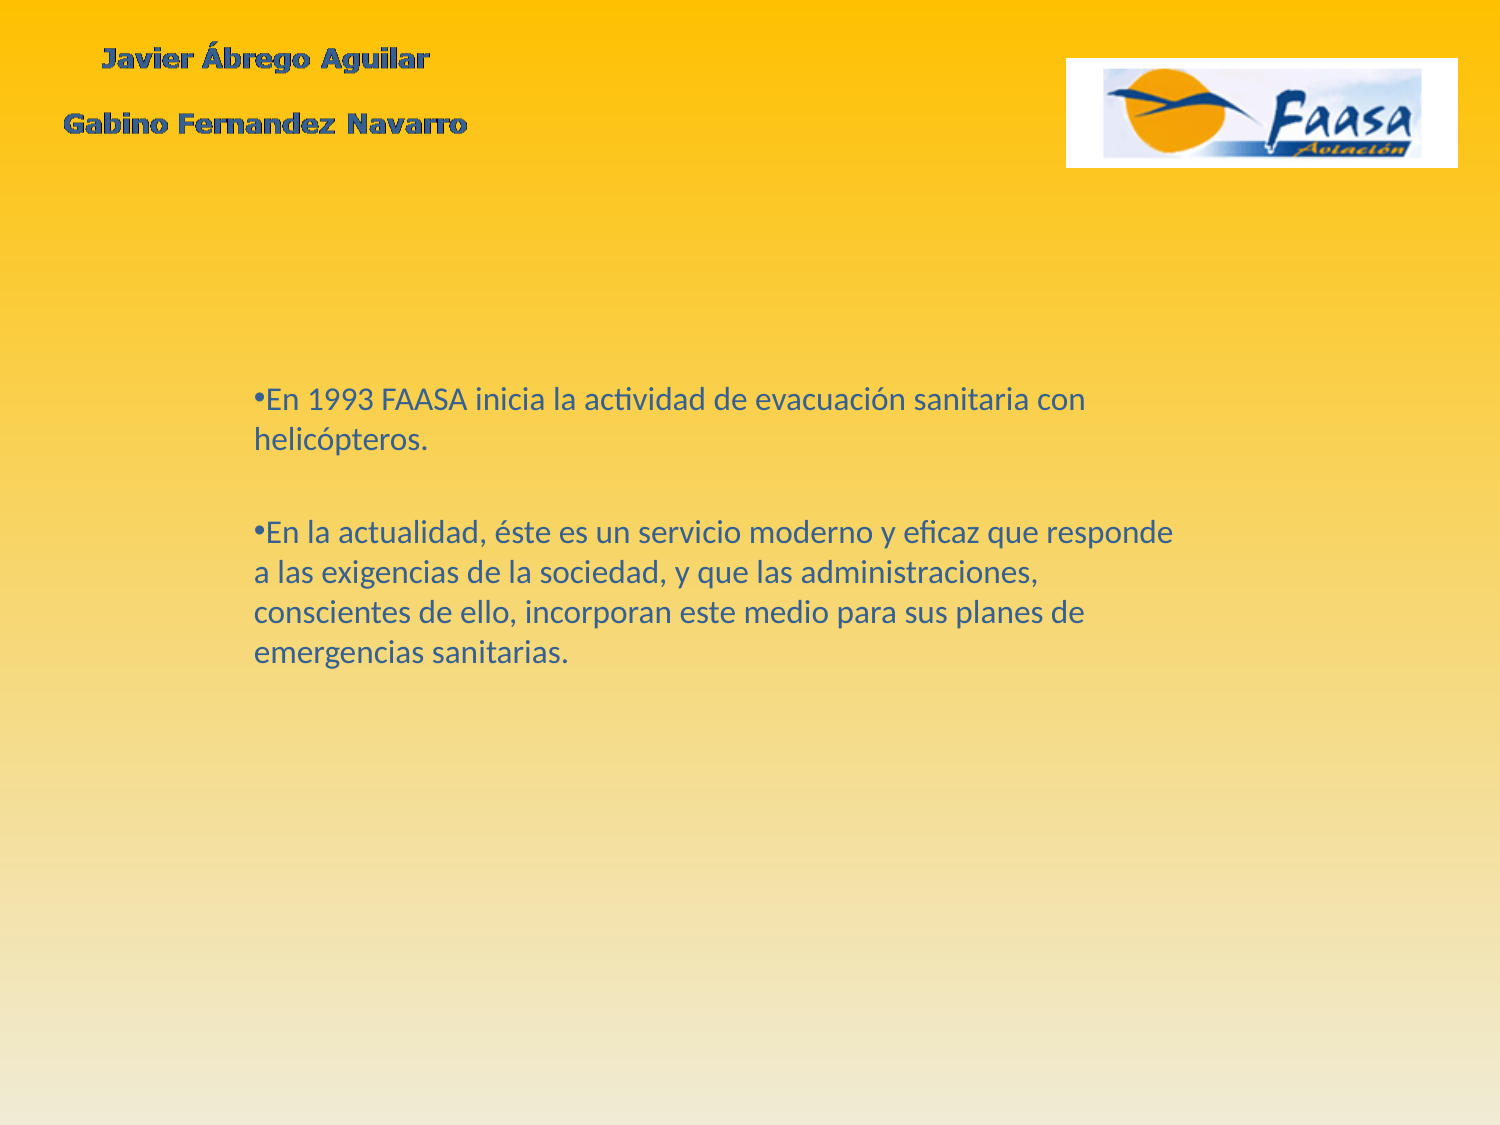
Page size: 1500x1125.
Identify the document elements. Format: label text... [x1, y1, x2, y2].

picture [0, 0, 530, 214]
picture [1066, 58, 1458, 168]
subtitle En 1993 FAASA inicia la actividad de evacuación sanitaria con helicópteros. En la actualidad, éste es un servicio moderno y eficaz que responde a las exigencias de la sociedad, y que las administraciones, conscientes de ello, incorporan este medio para sus planes de emergencias sanitarias. [164, 328, 1205, 1055]
